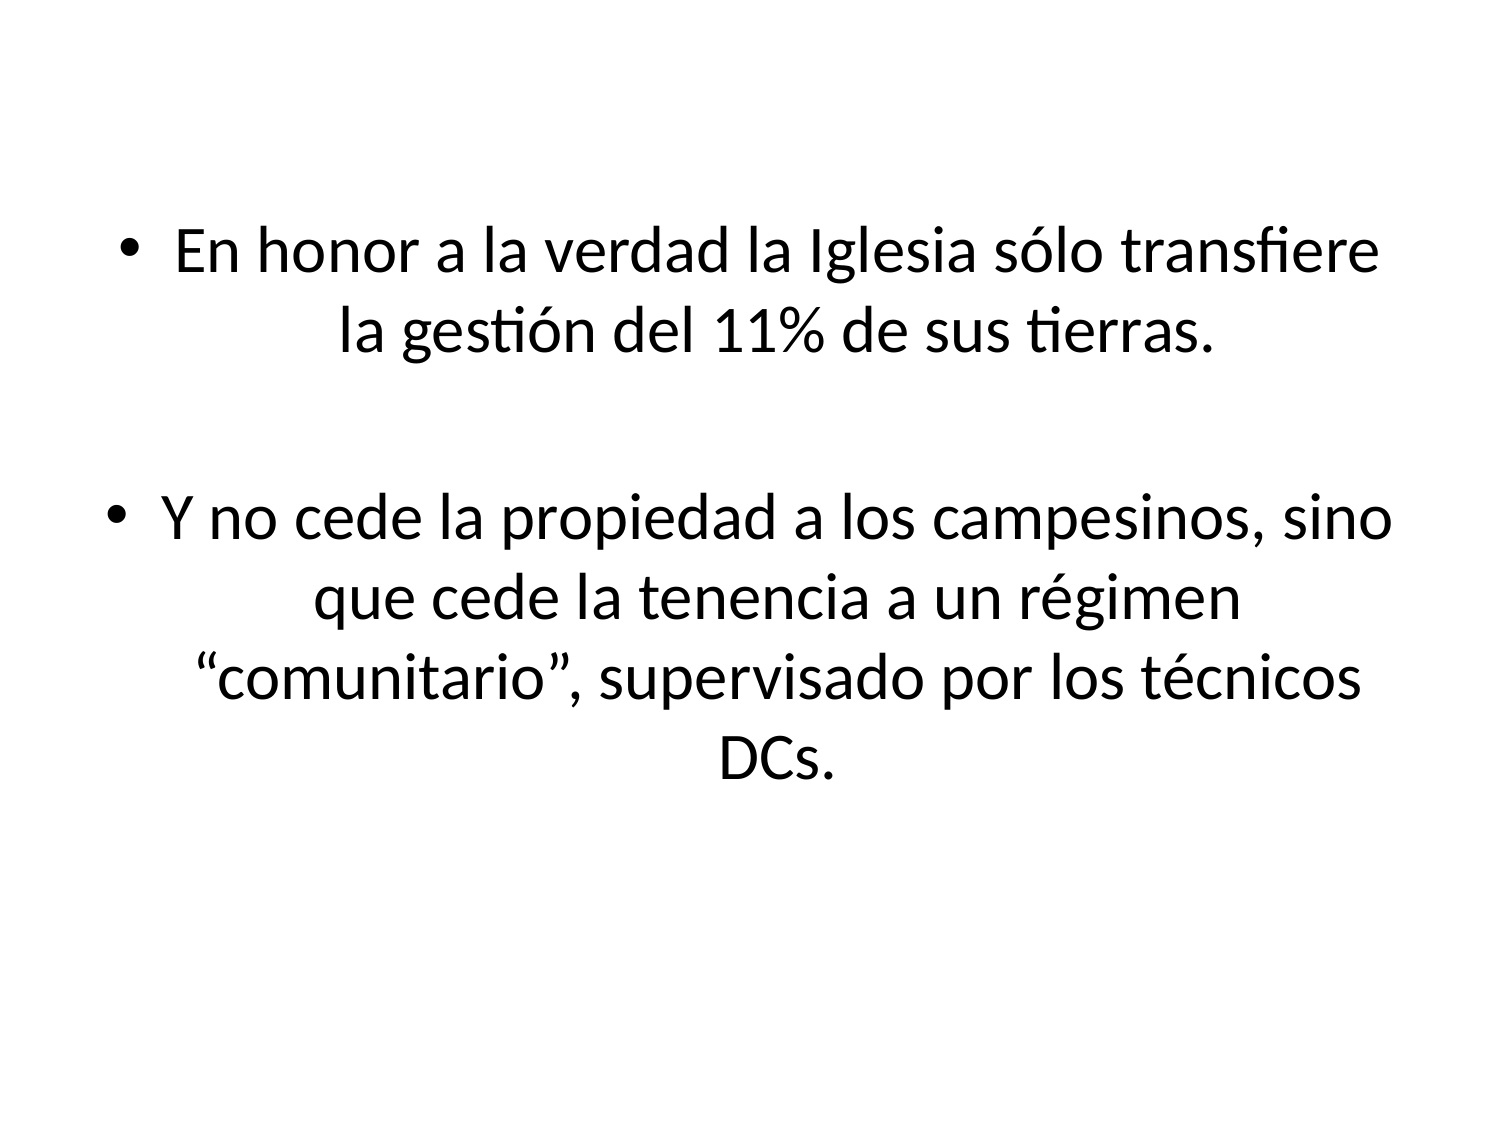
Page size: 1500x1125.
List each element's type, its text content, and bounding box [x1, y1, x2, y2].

list En honor a la verdad la Iglesia sólo transfiere la gestión del 11% de sus tierras. Y no cede la propiedad a los campesinos, sino que cede la tenencia a un régimen “comunitario”, supervisado por los técnicos DCs. [75, 105, 1425, 1005]
